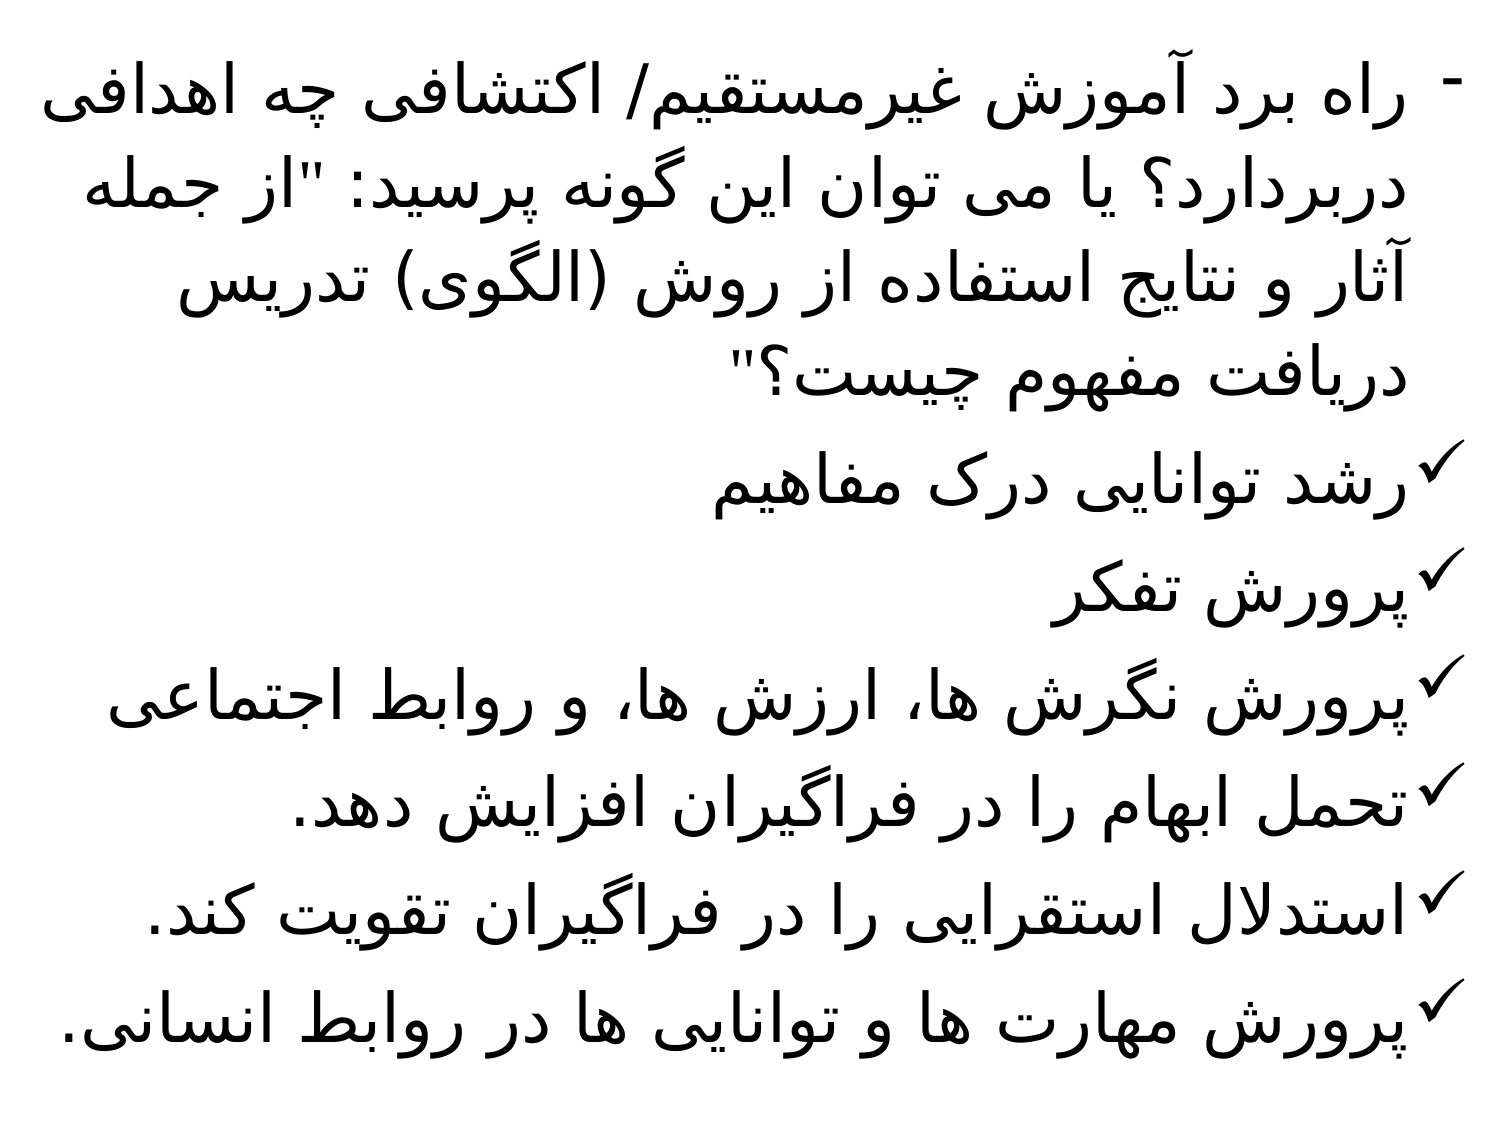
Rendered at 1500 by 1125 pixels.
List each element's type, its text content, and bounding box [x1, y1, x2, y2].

list راه برد آموزش غیرمستقیم/ اکتشافی چه اهدافی دربردارد؟ یا می توان این گونه پرسید: "از جمله آثار و نتایج استفاده از روش (الگوی) تدریس دریافت مفهوم چیست؟" رشد توانایی درک مفاهیم پرورش تفکر پرورش نگرش ها، ارزش ها، و روابط اجتماعی تحمل ابهام را در فراگیران افزایش دهد. استدلال استقرایی را در فراگیران تقویت کند. پرورش مهارت ها و توانایی ها در روابط انسانی. [24, 24, 1475, 1088]
